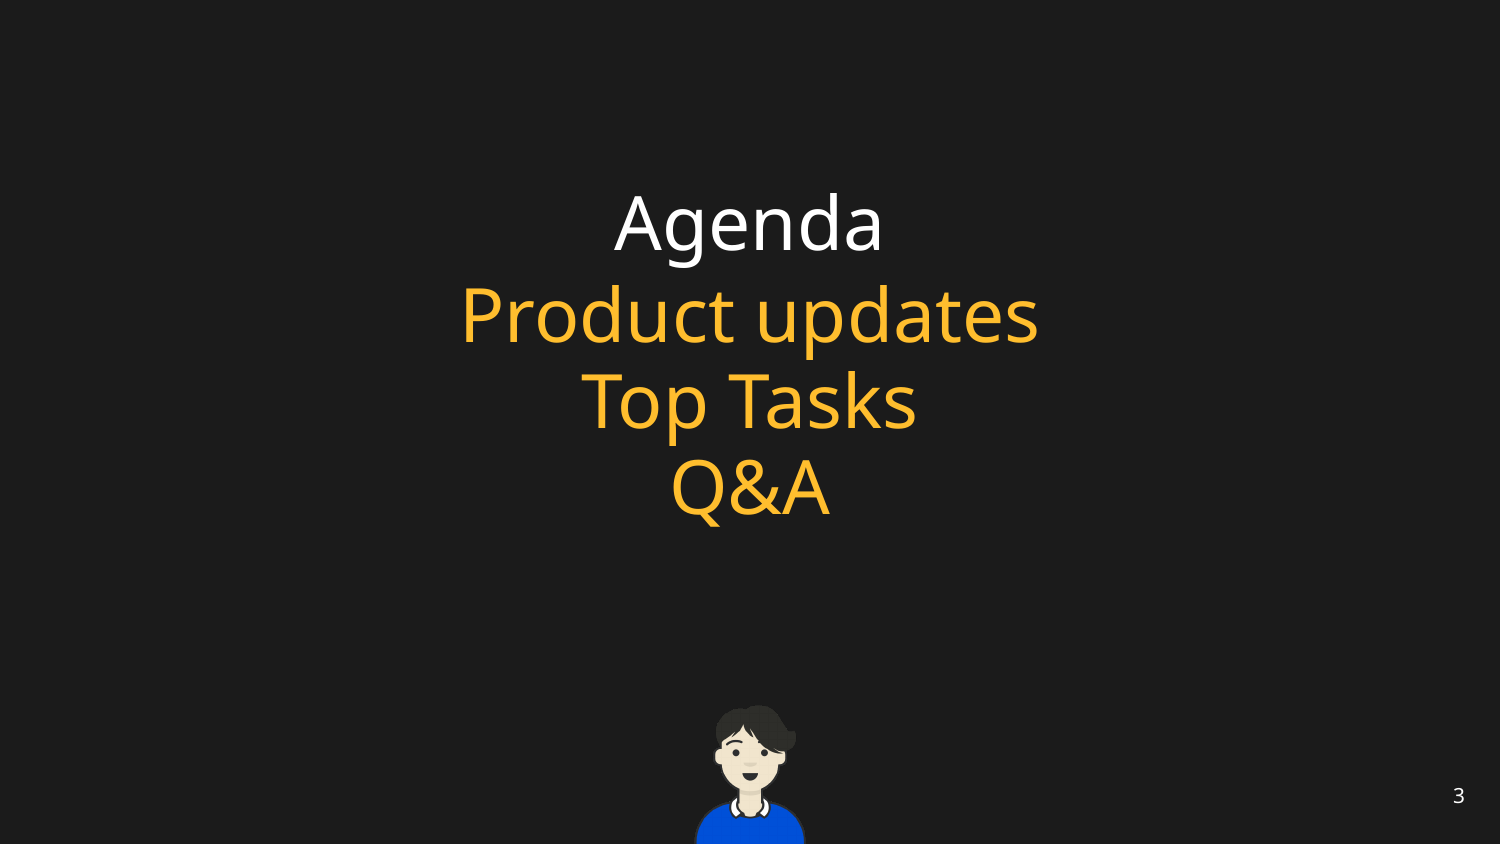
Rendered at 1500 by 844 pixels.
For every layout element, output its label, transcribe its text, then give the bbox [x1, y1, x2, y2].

picture [694, 705, 806, 844]
list Product updates [109, 259, 1391, 345]
slide_number 3 [1389, 764, 1480, 830]
list Q&A [109, 431, 1391, 532]
title Agenda [51, 160, 1449, 255]
list Top Tasks [109, 345, 1391, 431]
